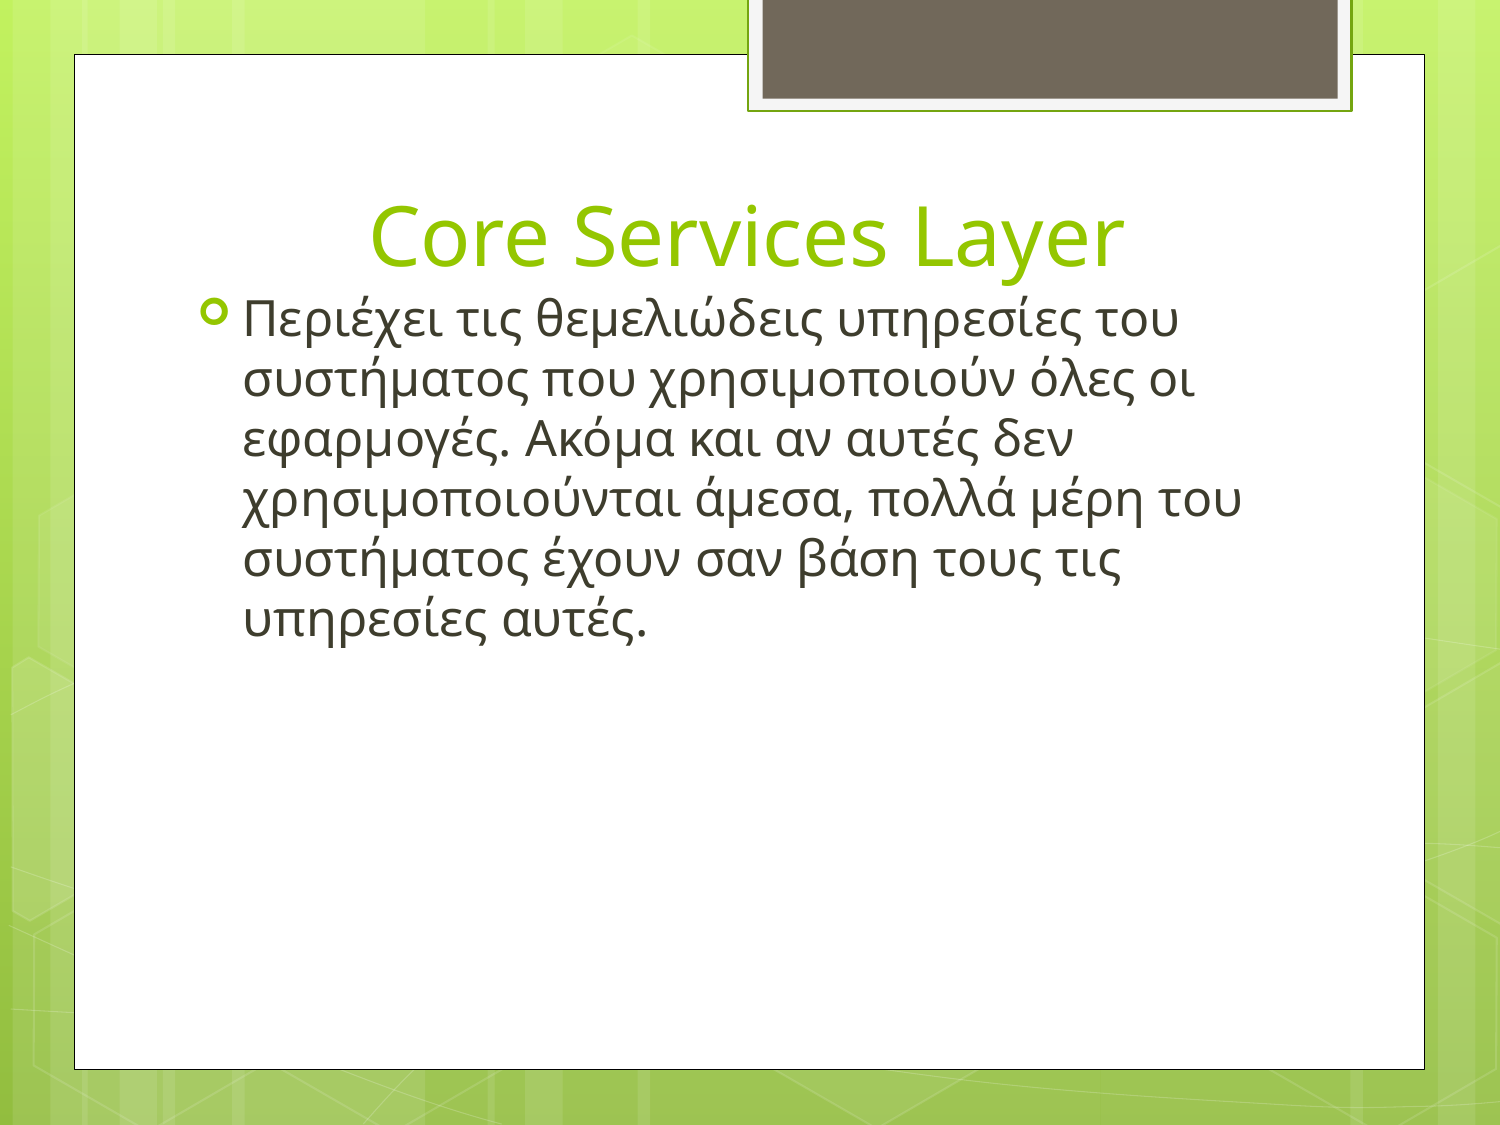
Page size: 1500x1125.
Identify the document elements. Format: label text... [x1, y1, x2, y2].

list Περιέχει τις θεμελιώδεις υπηρεσίες του συστήματος που χρησιμοποιούν όλες οι εφαρμογές. Ακόμα και αν αυτές δεν χρησιμοποιούνται άμεσα, πολλά μέρη του συστήματος έχουν σαν βάση τους τις υπηρεσίες αυτές. [171, 278, 1283, 957]
title Core Services Layer [171, 168, 1324, 291]
